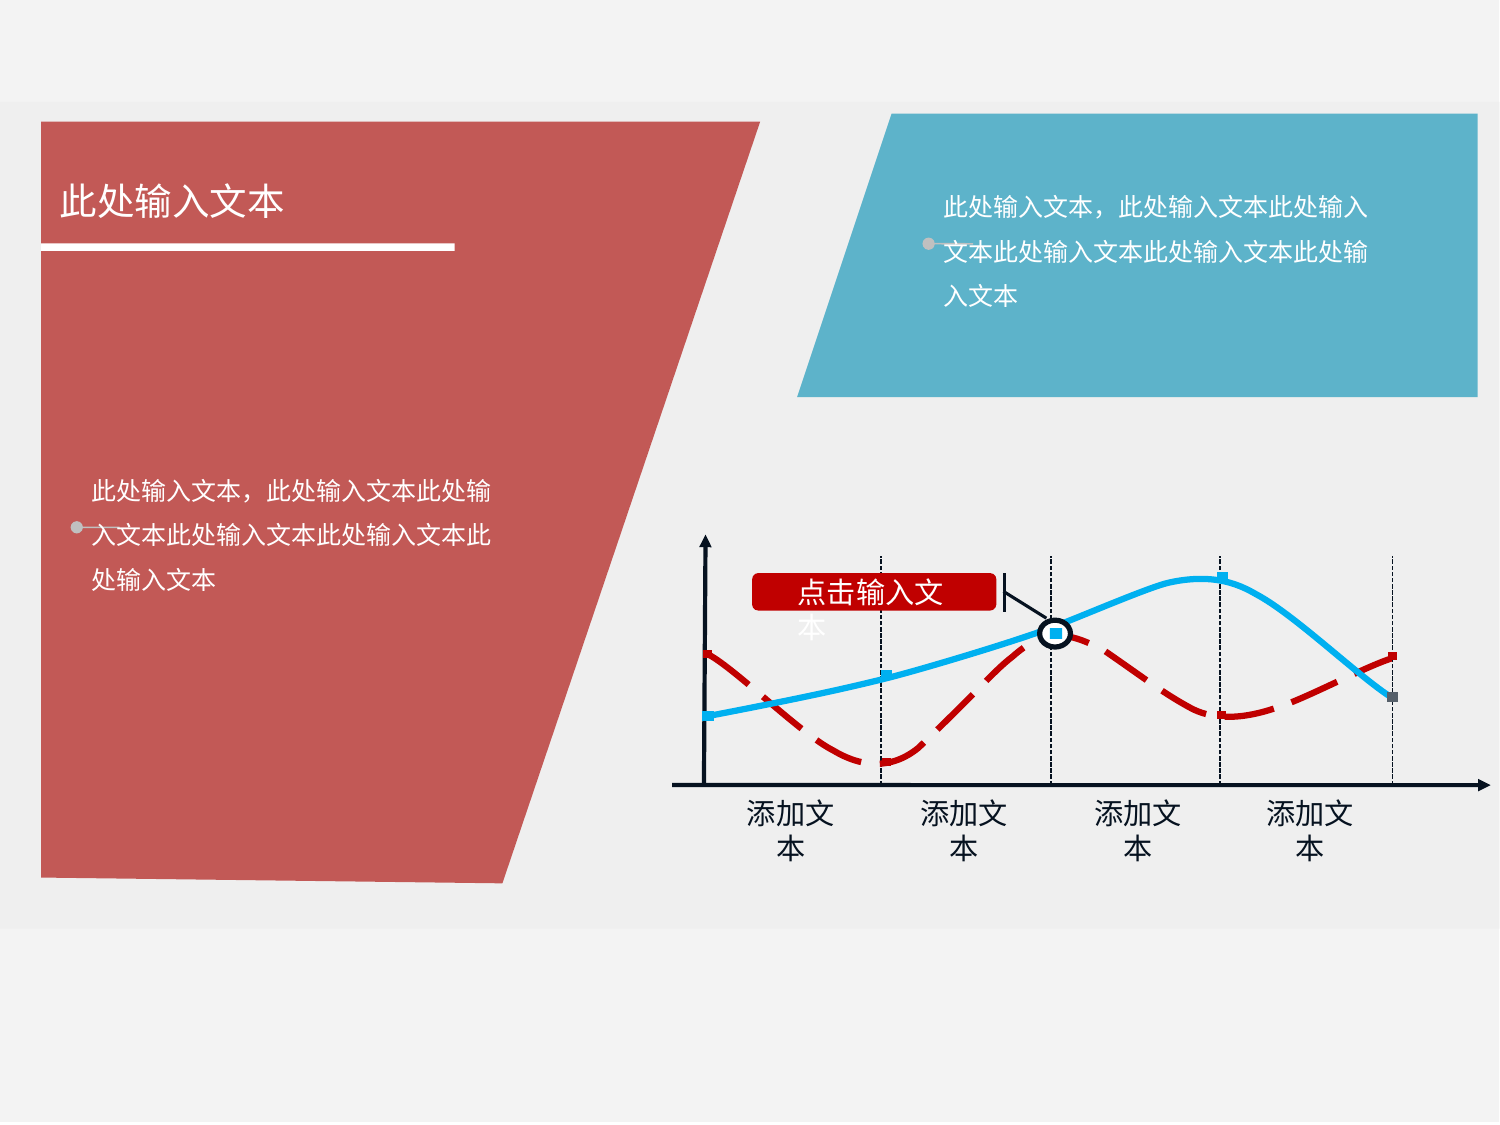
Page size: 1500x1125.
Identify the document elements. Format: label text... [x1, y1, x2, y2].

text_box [928, 125, 1400, 362]
text_box [39, 241, 457, 253]
text_box [39, 119, 763, 886]
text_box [76, 361, 530, 694]
text_box 此处输入文本 [44, 171, 300, 231]
text_box [795, 111, 1480, 400]
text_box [702, 534, 1461, 835]
